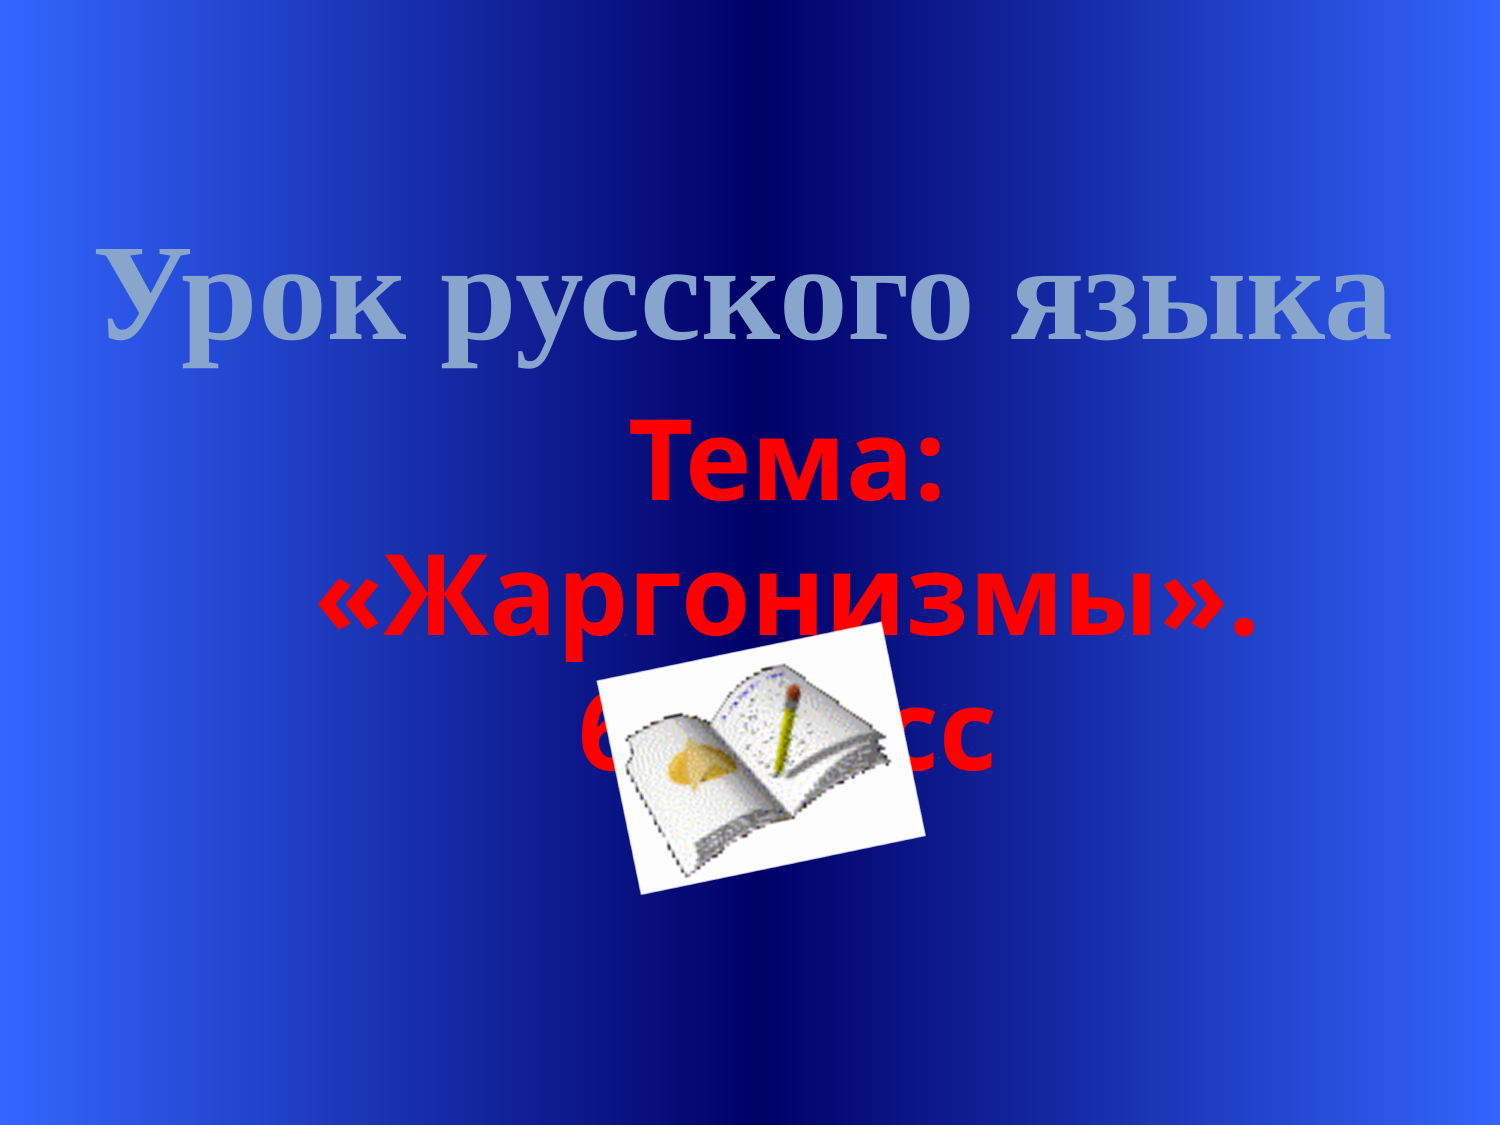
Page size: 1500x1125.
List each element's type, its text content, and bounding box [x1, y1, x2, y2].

picture [598, 623, 924, 894]
text_box Урок русского языка [77, 29, 1409, 375]
text_box [0, 0, 1500, 1125]
text_box Тема: «Жаргонизмы». 6 класс [161, 380, 1414, 800]
